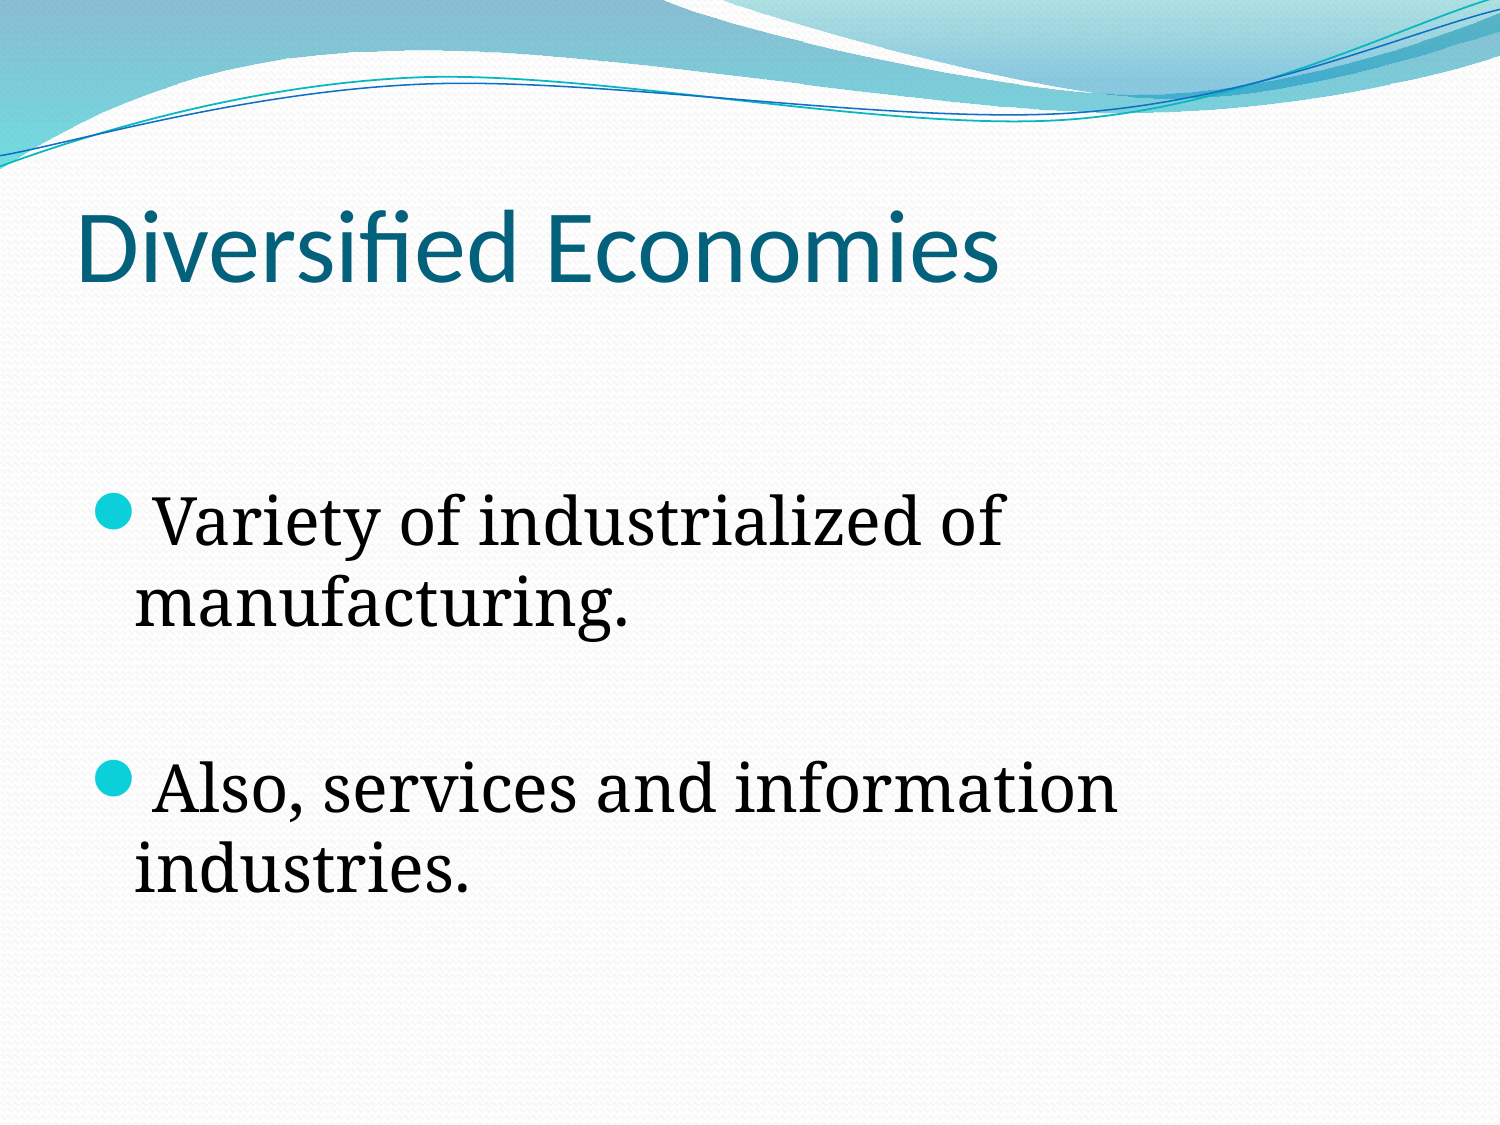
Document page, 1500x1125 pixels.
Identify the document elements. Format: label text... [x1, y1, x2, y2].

list Variety of industrialized of manufacturing. Also, services and information industries. [75, 317, 1425, 1038]
title Diversified Economies [75, 115, 1425, 303]
